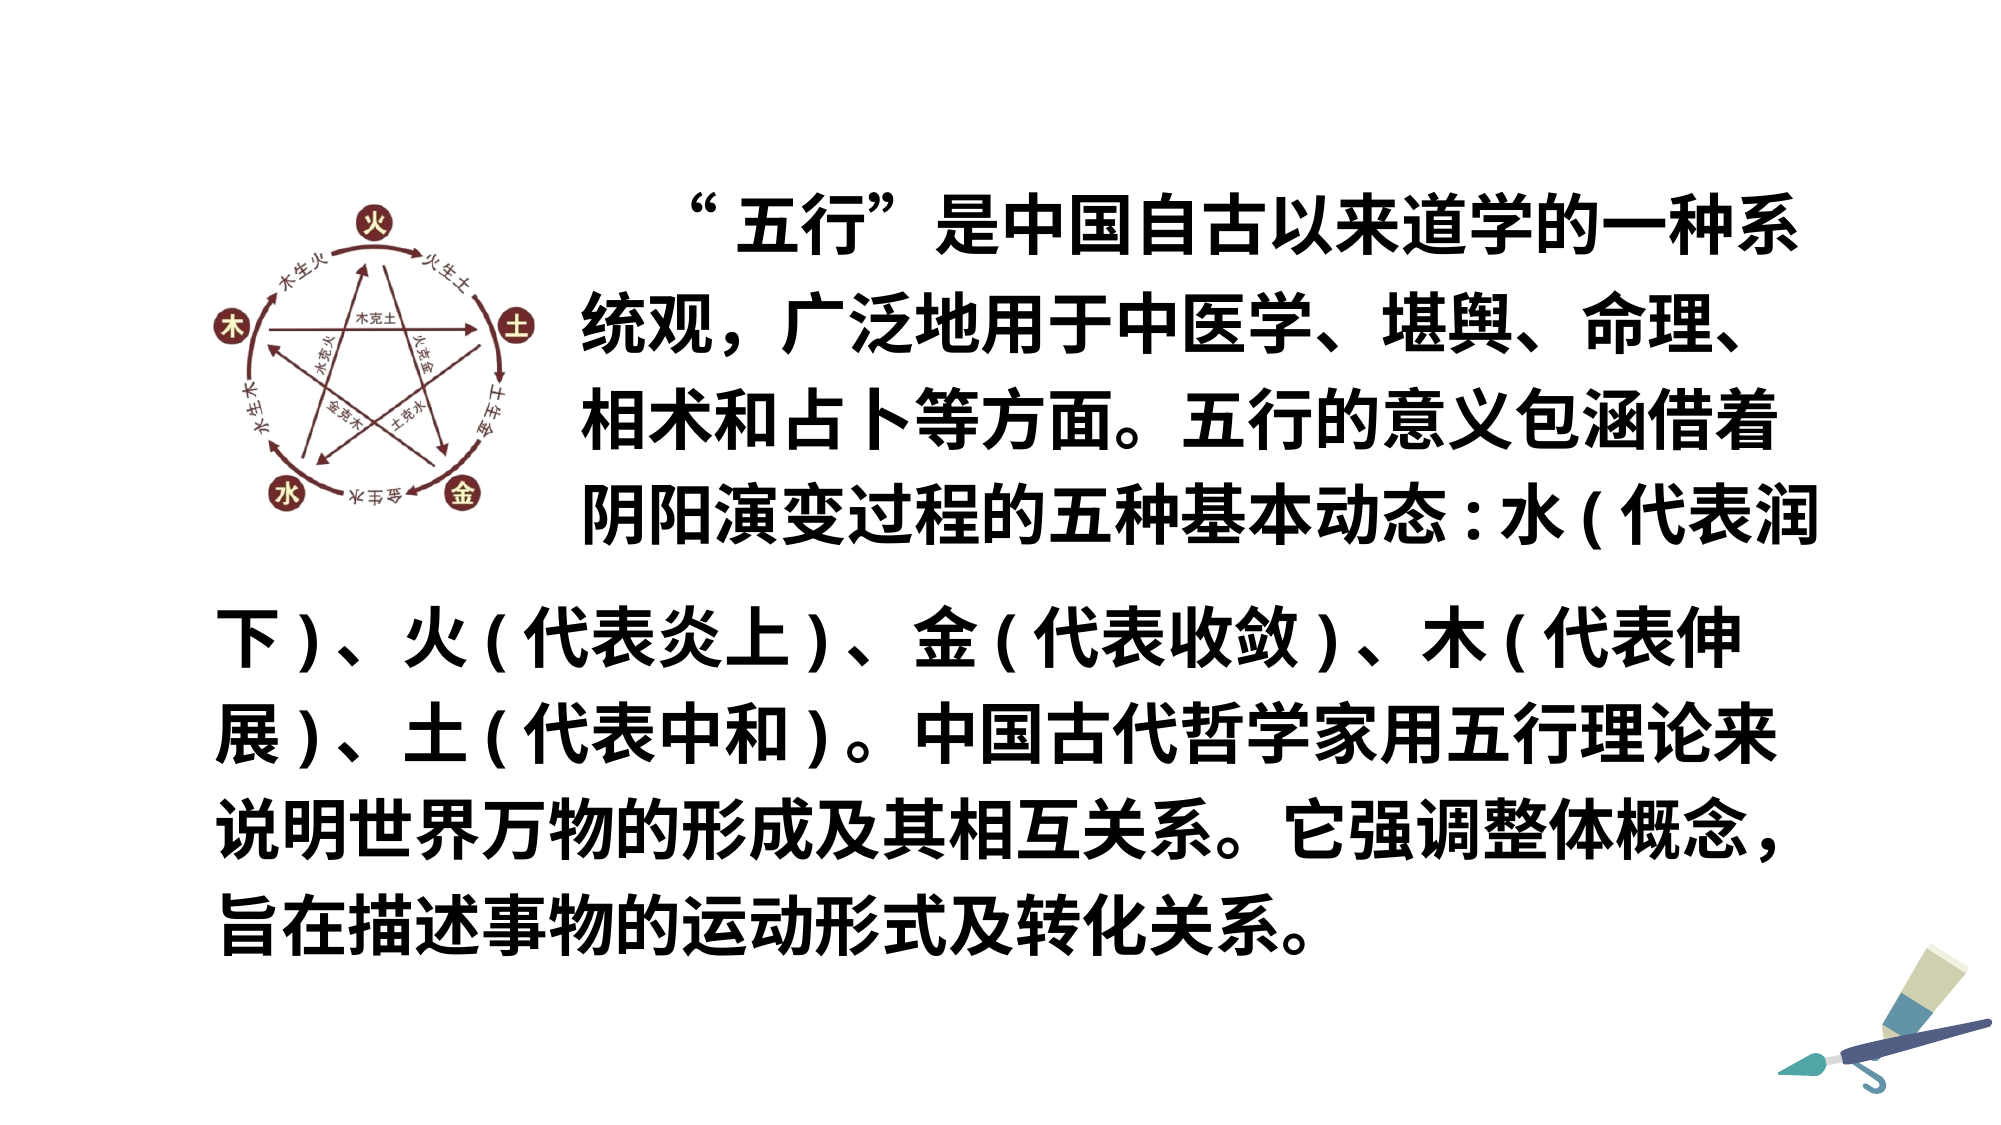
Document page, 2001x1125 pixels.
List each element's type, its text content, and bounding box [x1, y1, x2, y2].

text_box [1811, 945, 1974, 1125]
text_box “五行”是中国自古以来道学的一种系统观，广泛地用于中医学、堪舆、命理、相术和占卜等方面。五行的意义包涵借着阴阳演变过程的五种基本动态:水(代表润 [565, 146, 1845, 561]
text_box 下)、火(代表炎上)、金(代表收敛)、木(代表伸展)、土(代表中和)。中国古代哲学家用五行理论来说明世界万物的形成及其相互关系。它强调整体概念，旨在描述事物的运动形式及转化关系。 [199, 572, 1860, 971]
picture [192, 179, 566, 553]
